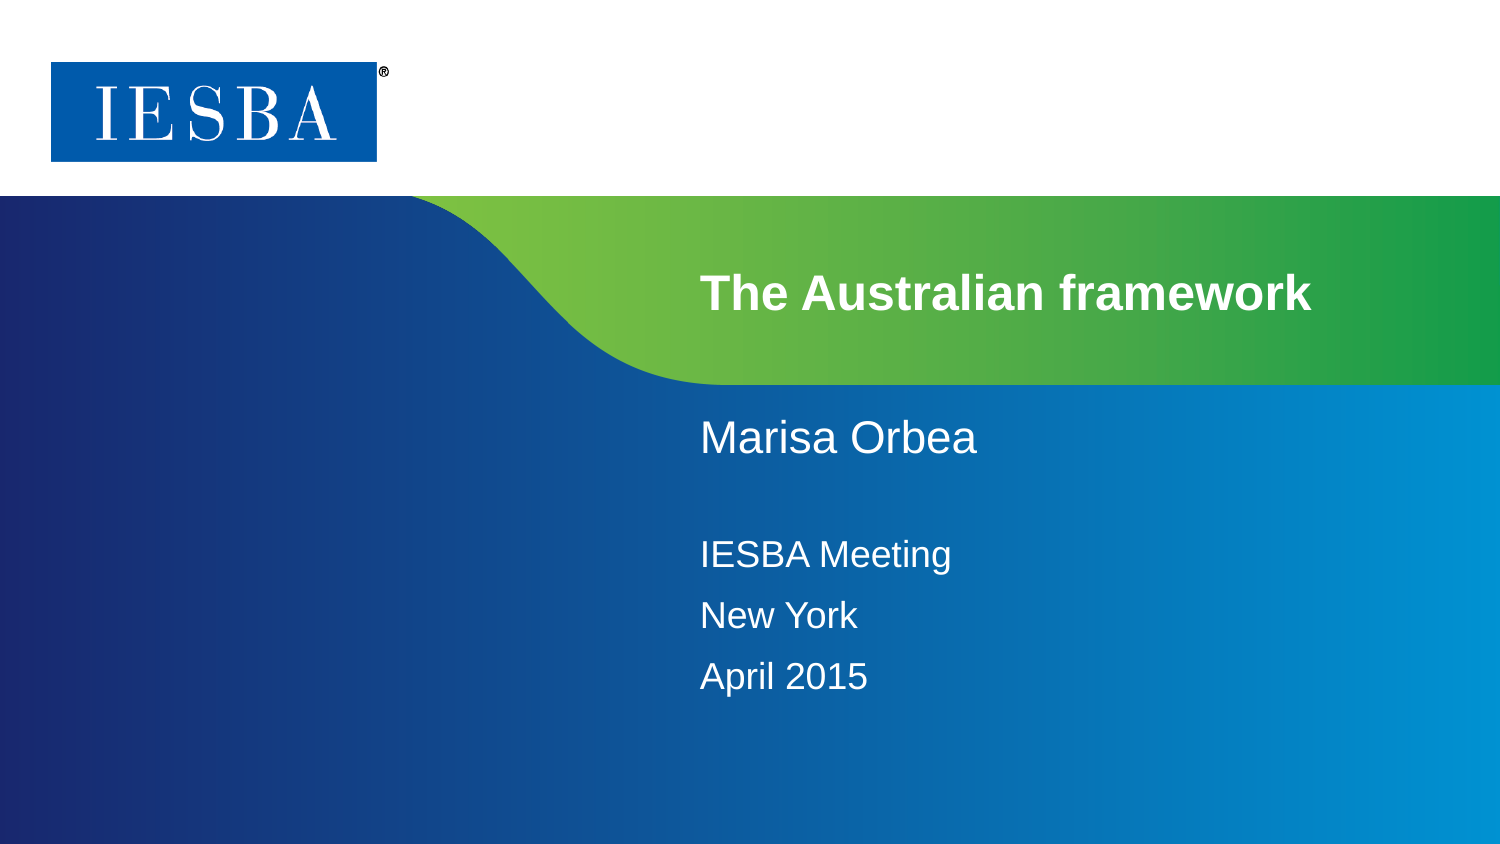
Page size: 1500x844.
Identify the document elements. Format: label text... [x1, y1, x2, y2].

picture [412, 196, 1500, 385]
picture [51, 62, 389, 162]
title The Australian framework [699, 229, 1463, 352]
subtitle Marisa Orbea IESBA Meeting New York April 2015 [699, 407, 1363, 785]
